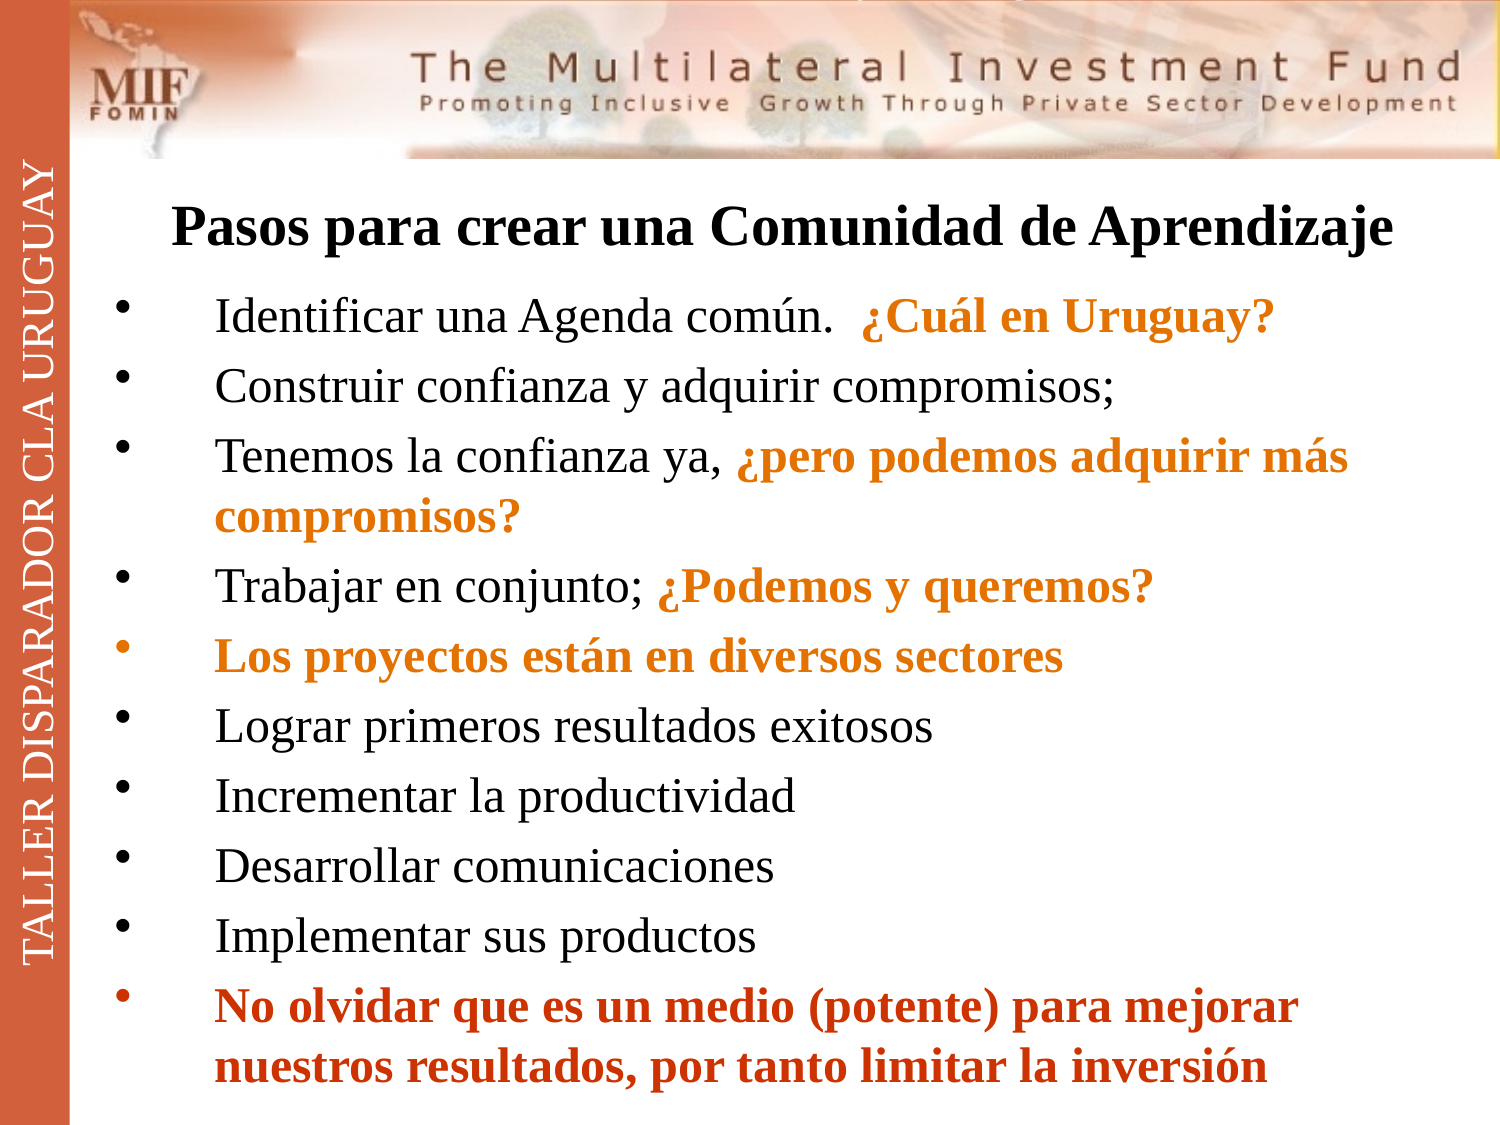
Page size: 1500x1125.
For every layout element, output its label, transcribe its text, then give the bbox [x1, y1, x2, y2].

text_box Identificar una Agenda común. ¿Cuál en Uruguay? Construir confianza y adquirir compromisos; Tenemos la confianza ya, ¿pero podemos adquirir más compromisos? Trabajar en conjunto; ¿Podemos y queremos? Los proyectos están en diversos sectores Lograr primeros resultados exitosos Incrementar la productividad Desarrollar comunicaciones Implementar sus productos No olvidar que es un medio (potente) para mejorar nuestros resultados, por tanto limitar la inversión [99, 274, 1463, 1038]
text_box TALLER DISPARADOR CLA URUGUAY [0, 0, 70, 1125]
text_box Pasos para crear una Comunidad de Aprendizaje [149, 174, 1438, 250]
picture [62, 0, 1500, 160]
